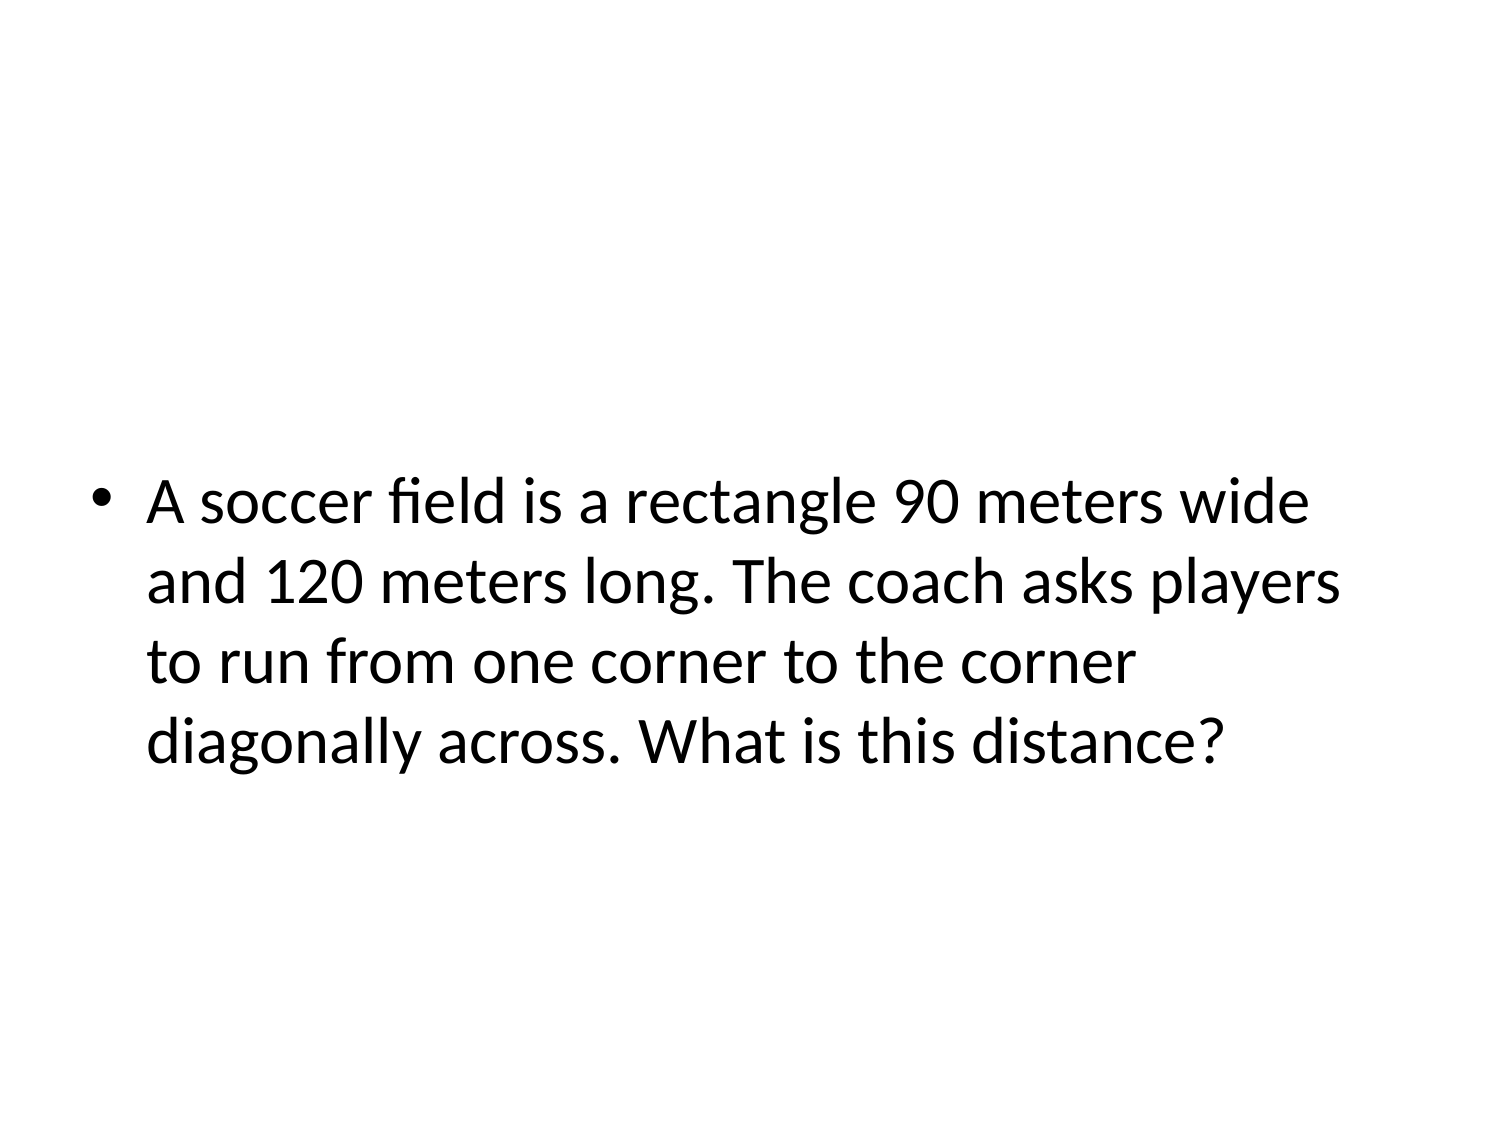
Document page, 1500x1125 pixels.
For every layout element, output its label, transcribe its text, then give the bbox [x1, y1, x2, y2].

list A soccer field is a rectangle 90 meters wide and 120 meters long. The coach asks players to run from one corner to the corner diagonally across. What is this distance? [75, 262, 1425, 1005]
